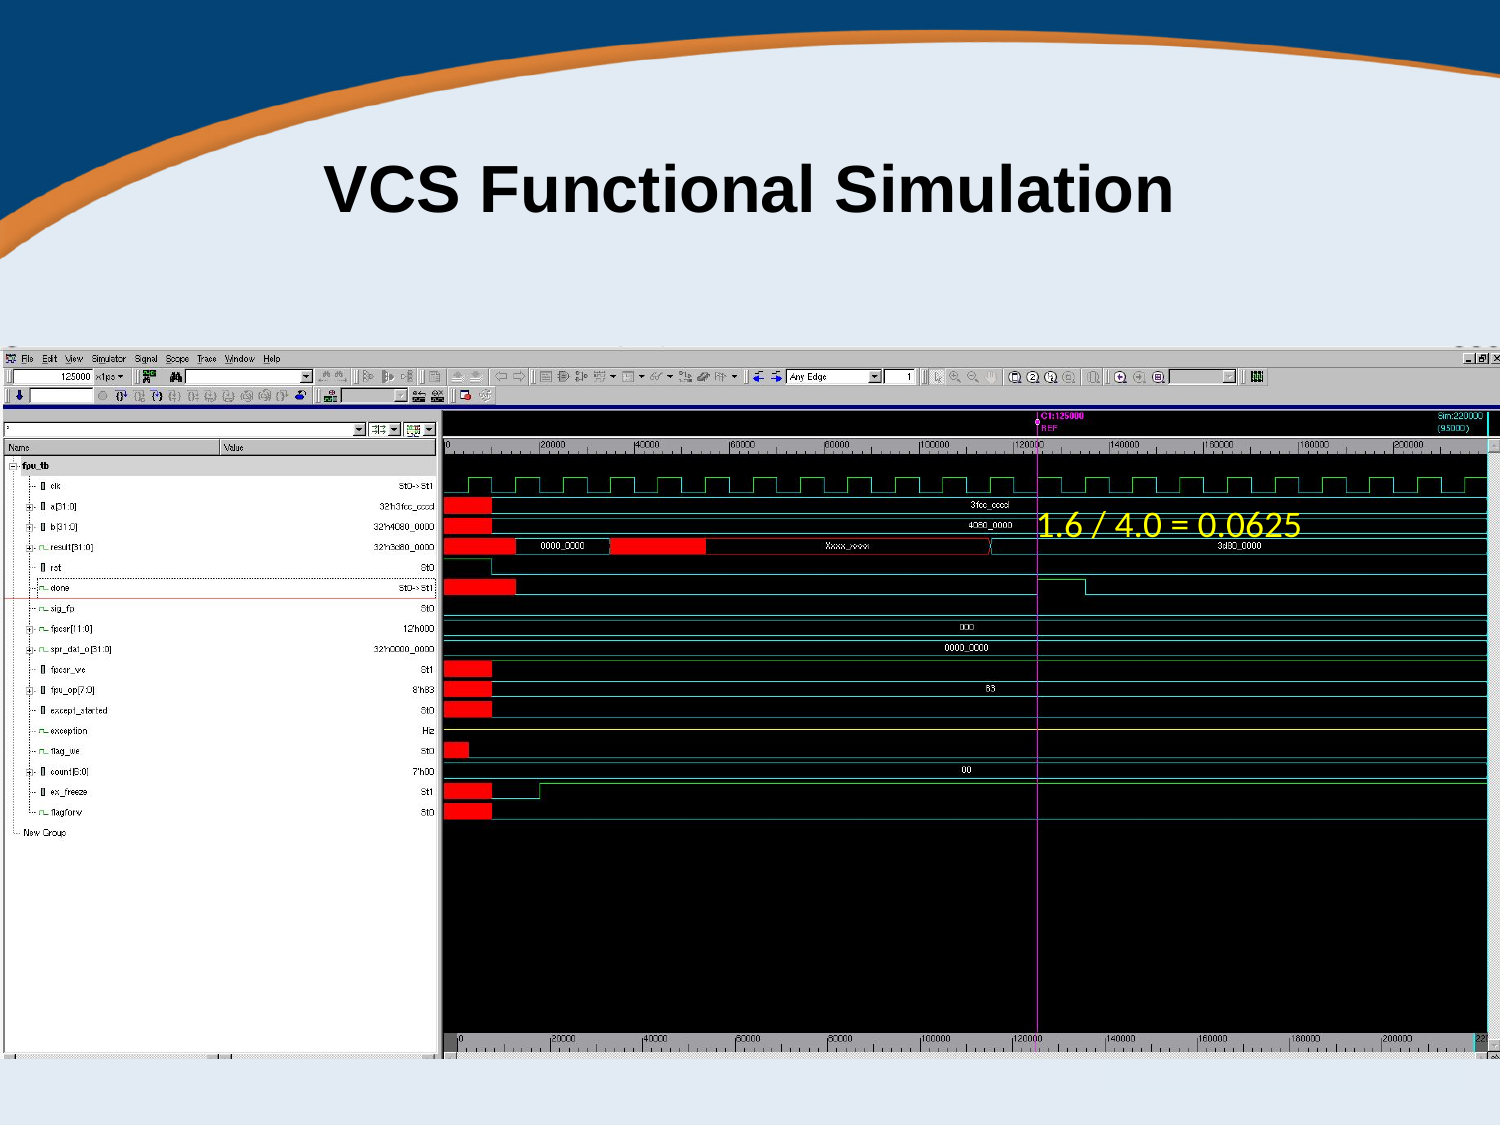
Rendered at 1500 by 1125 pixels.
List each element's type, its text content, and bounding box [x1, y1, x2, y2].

title VCS Functional Simulation [75, 92, 1425, 280]
picture [0, 0, 1500, 1125]
